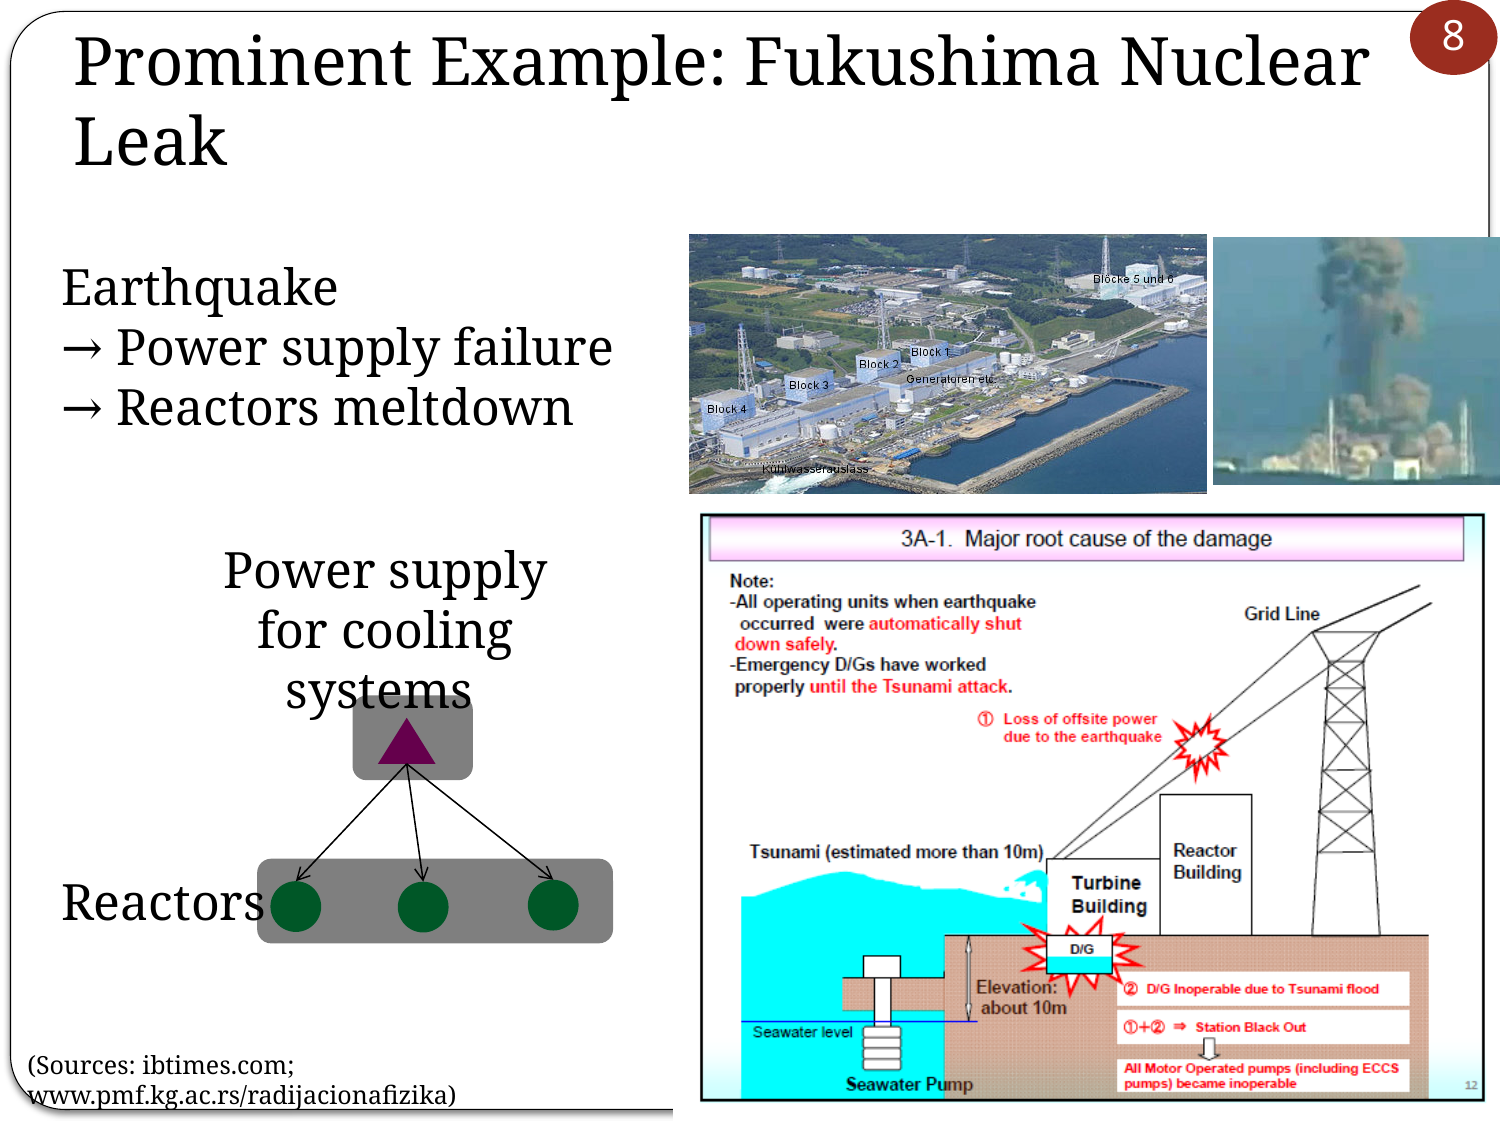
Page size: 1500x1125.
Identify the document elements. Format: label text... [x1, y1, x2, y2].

text_box [256, 857, 615, 945]
text_box [351, 694, 474, 770]
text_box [292, 766, 411, 879]
text_box (Sources: ibtimes.com; www.pmf.kg.ac.rs/radijacionafizika) [12, 1042, 667, 1118]
text_box Earthquake → Power supply failure → Reactors meltdown [46, 259, 681, 1060]
text_box Reactors [46, 863, 259, 939]
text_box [421, 748, 539, 896]
picture [672, 219, 1500, 1125]
title Prominent Example: Fukushima Nuclear Leak [58, 40, 1488, 187]
text_box Power supply for cooling systems [164, 531, 608, 726]
